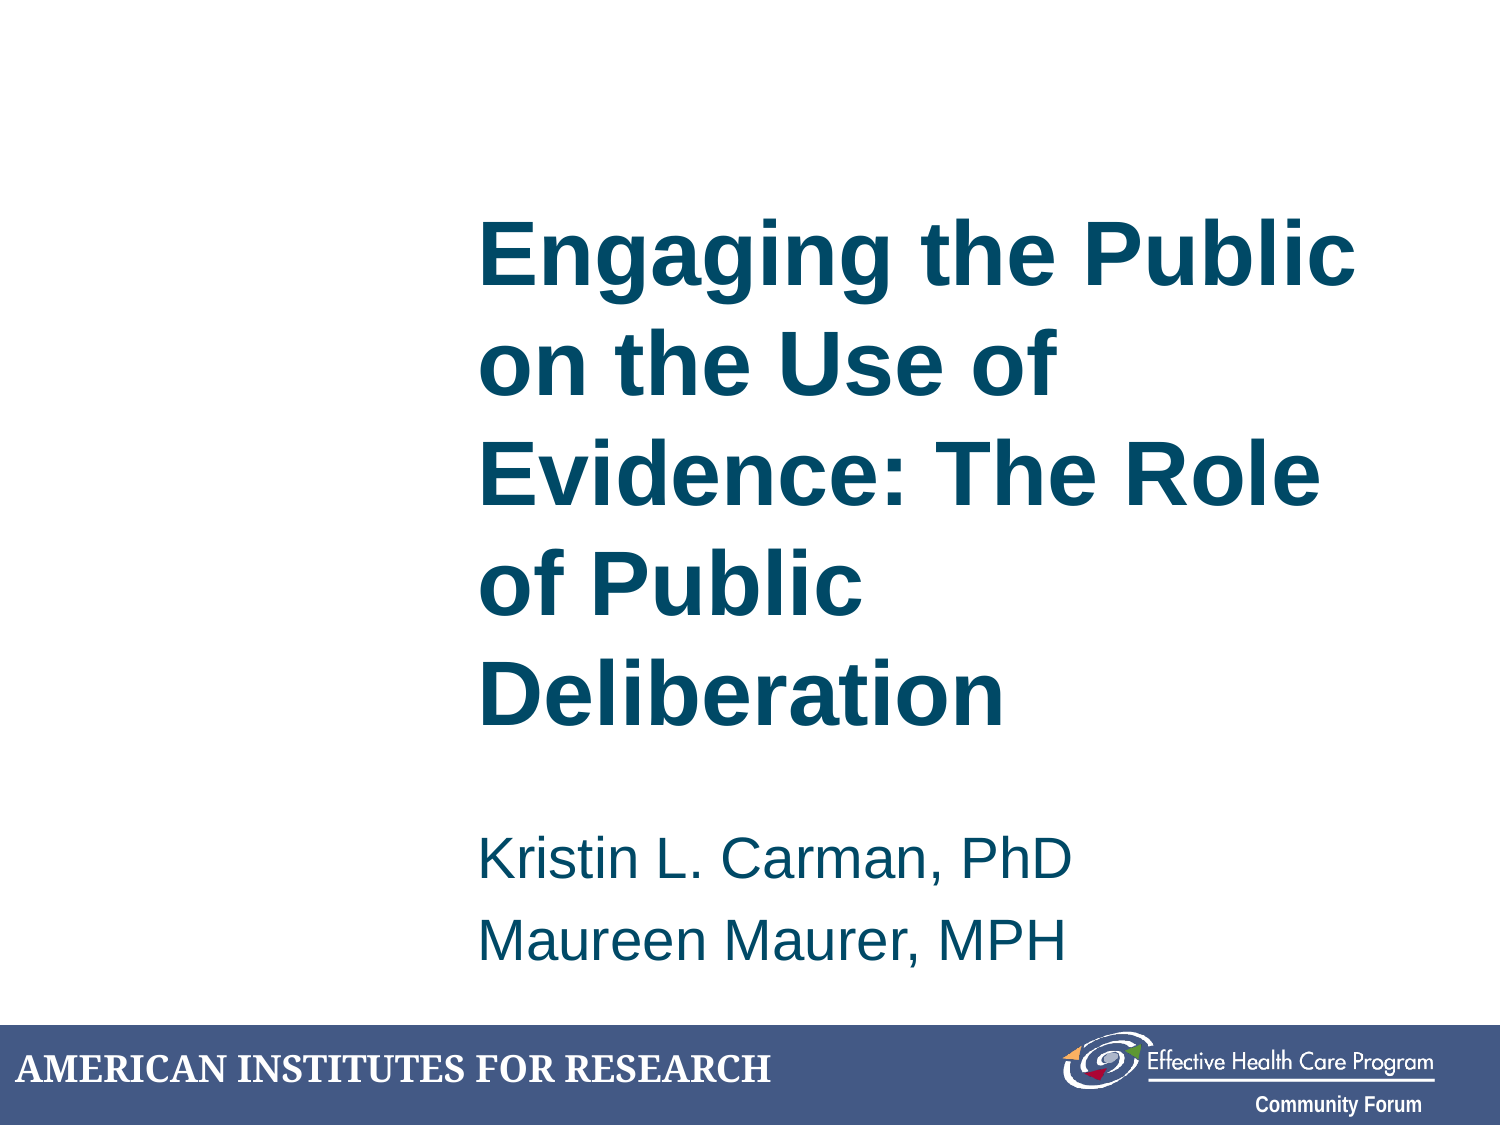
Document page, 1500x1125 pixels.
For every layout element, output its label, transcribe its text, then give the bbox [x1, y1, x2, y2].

title Engaging the Public on the Use of Evidence: The Role of Public Deliberation [462, 374, 1388, 563]
picture [1376, 1031, 1435, 1089]
subtitle Kristin L. Carman, PhD Maureen Maurer, MPH [462, 812, 1376, 1101]
